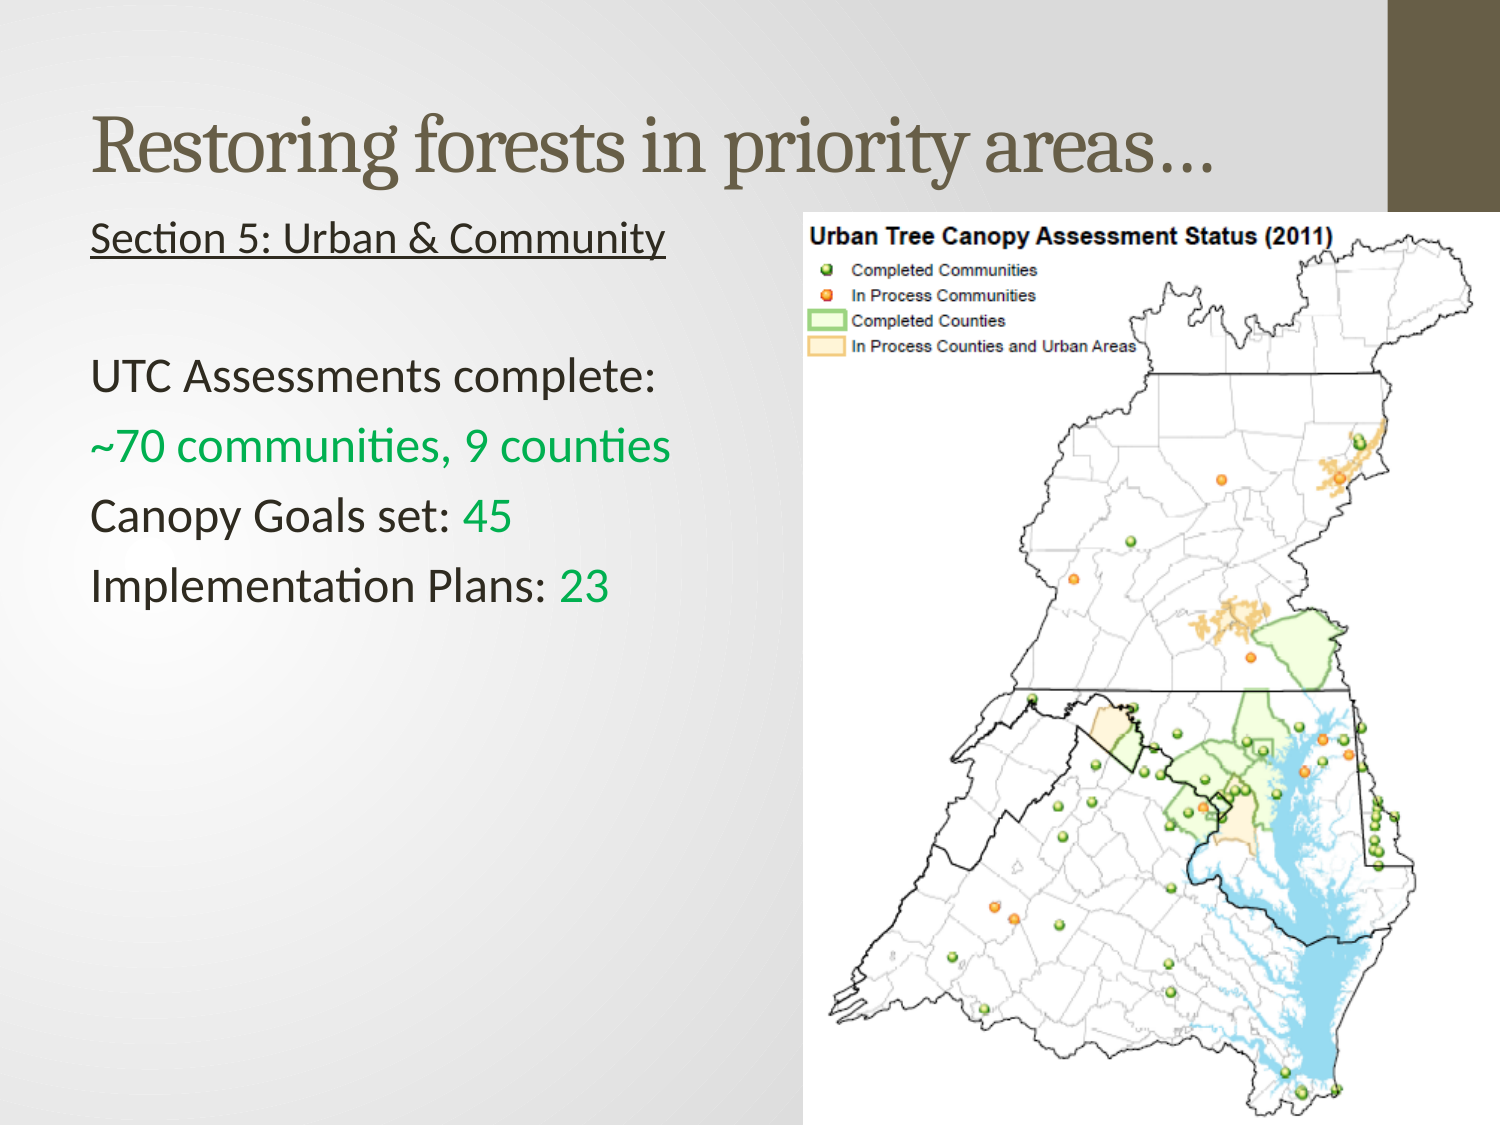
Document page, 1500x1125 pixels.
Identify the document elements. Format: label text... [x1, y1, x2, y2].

title Restoring forests in priority areas… [75, 45, 1325, 200]
picture [803, 211, 1500, 1125]
list Section 5: Urban & Community UTC Assessments complete: ~70 communities, 9 counties Canopy Goals set: 45 Implementation Plans: 23 [75, 200, 1425, 943]
